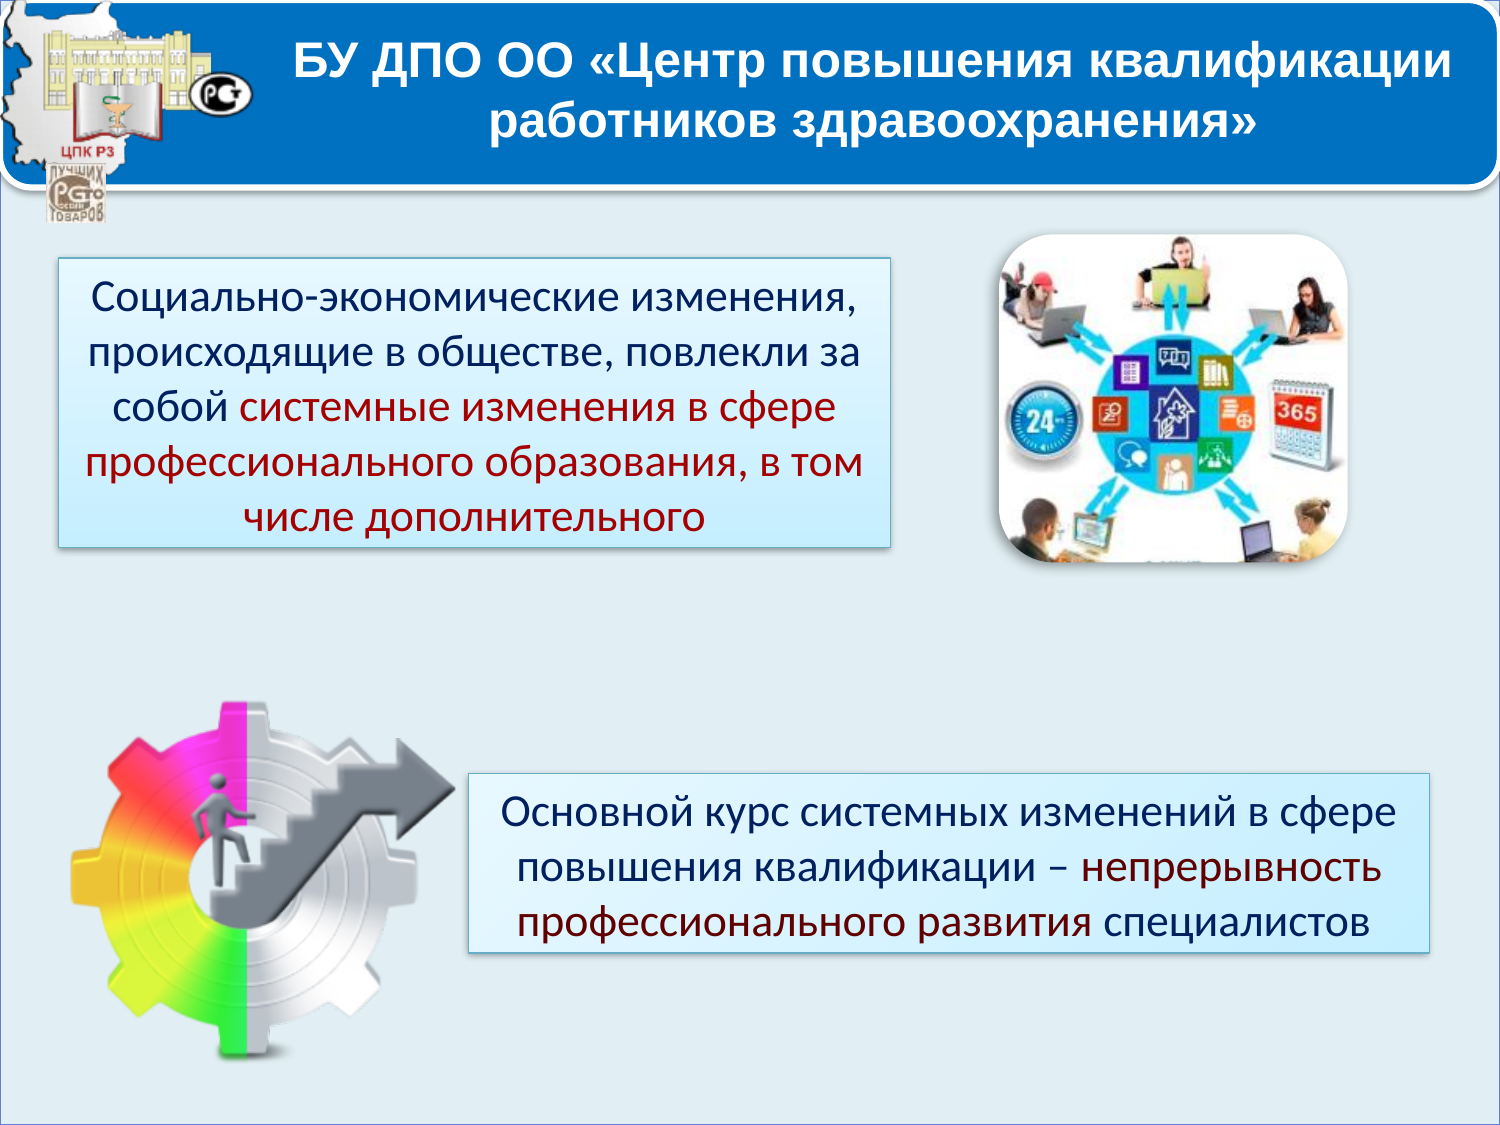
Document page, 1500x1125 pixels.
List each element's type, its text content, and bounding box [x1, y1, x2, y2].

text_box Социально-экономические изменения, происходящие в обществе, повлекли за собой системные изменения в сфере профессионального образования, в том числе дополнительного [58, 257, 891, 548]
picture [70, 649, 459, 1067]
picture [998, 234, 1348, 563]
picture [0, 0, 222, 223]
text_box Основной курс системных изменений в сфере повышения квалификации – непрерывность профессионального развития специалистов [468, 773, 1430, 954]
title БУ ДПО ОО «Центр повышения квалификации работников здравоохранения» [222, 0, 1500, 177]
